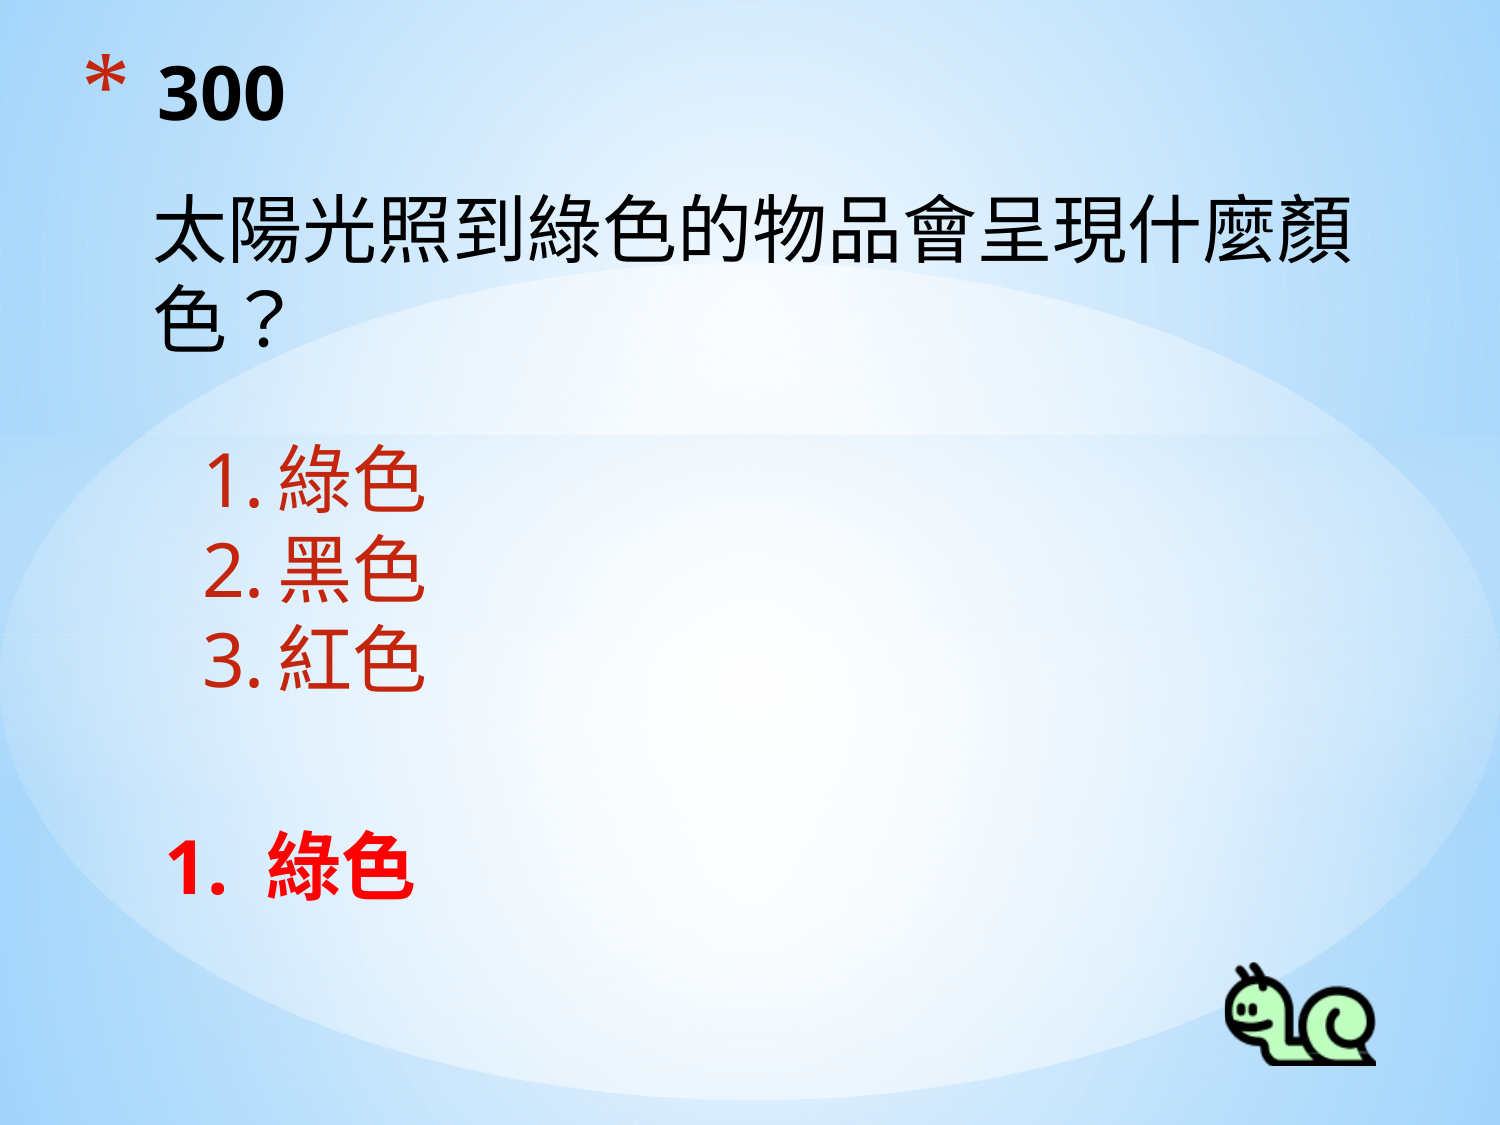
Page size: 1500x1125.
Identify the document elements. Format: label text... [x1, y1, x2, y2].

text_box 太陽光照到綠色的物品會呈現什麼顏色？ [137, 174, 1450, 430]
text_box 綠色 黑色 紅色 [188, 424, 443, 770]
title 300 [37, 37, 475, 188]
text_box 1. 綠色 [150, 812, 563, 918]
picture [1224, 962, 1377, 1067]
